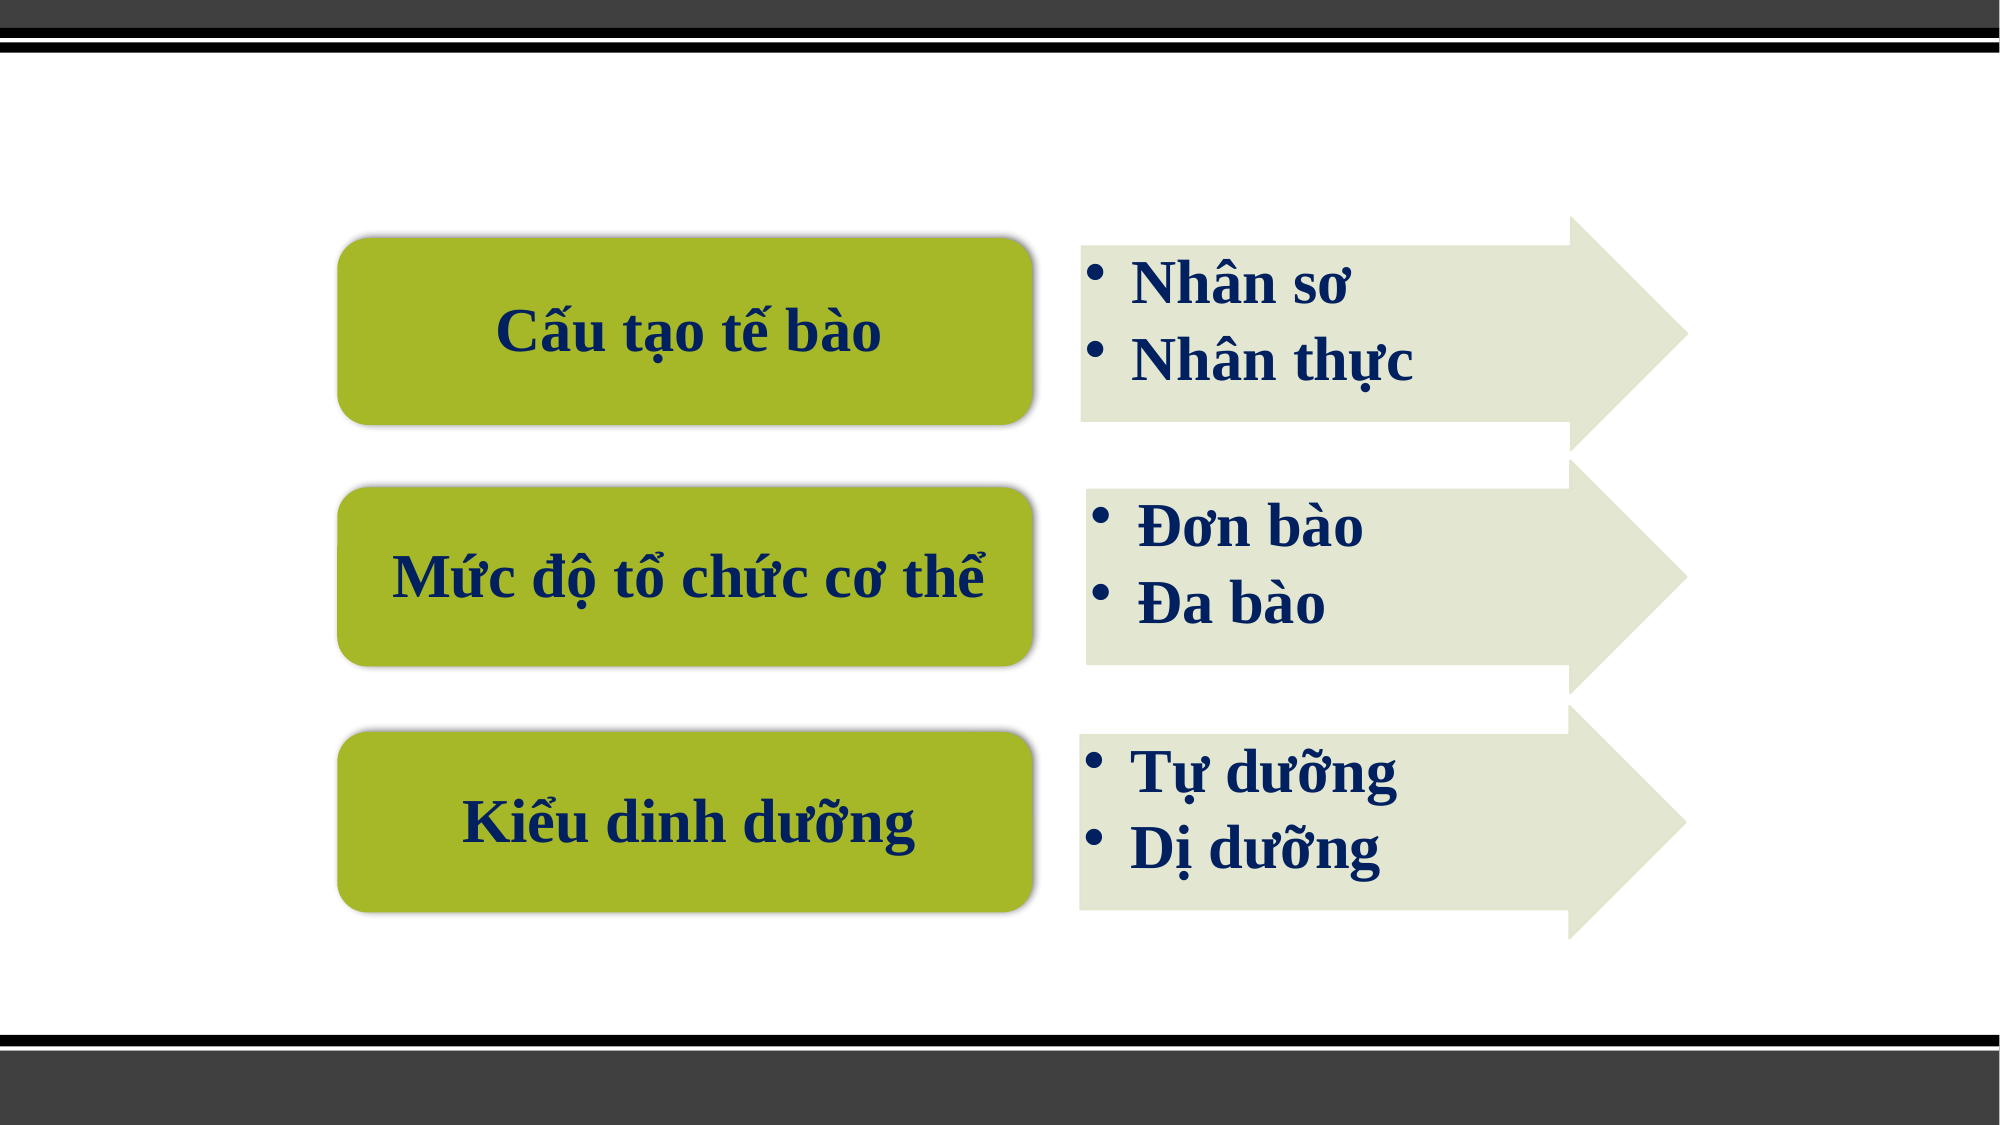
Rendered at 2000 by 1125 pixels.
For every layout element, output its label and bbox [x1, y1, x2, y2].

text_box [99, 199, 1838, 945]
